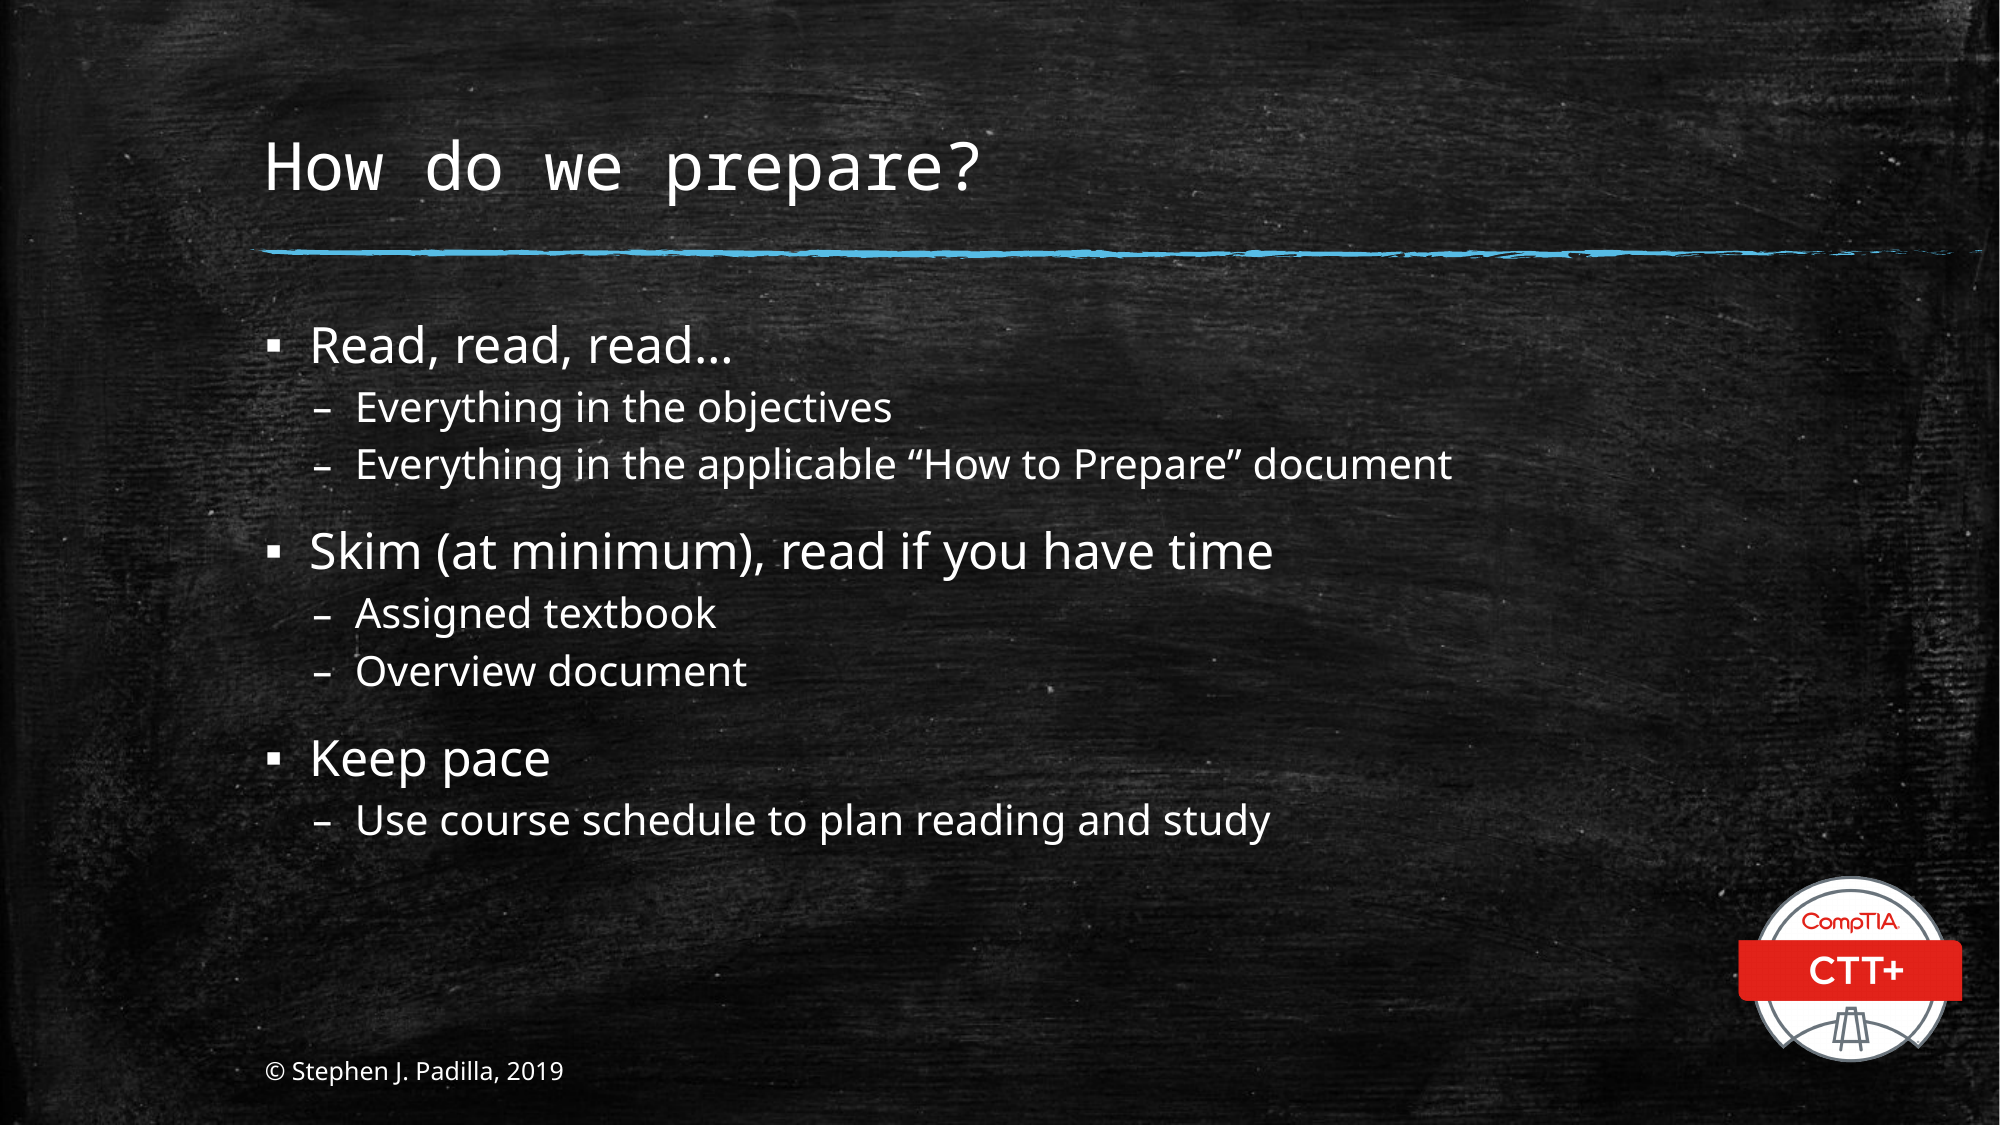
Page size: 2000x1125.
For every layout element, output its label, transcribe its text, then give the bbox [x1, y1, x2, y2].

footer © Stephen J. Padilla, 2019 [249, 1050, 1288, 1096]
picture [1699, 824, 2000, 1125]
title How do we prepare? [249, 45, 1750, 213]
list Read, read, read… Everything in the objectives Everything in the applicable “How to Prepare” document Skim (at minimum), read if you have time Assigned textbook Overview document Keep pace Use course schedule to plan reading and study [249, 312, 1750, 1013]
